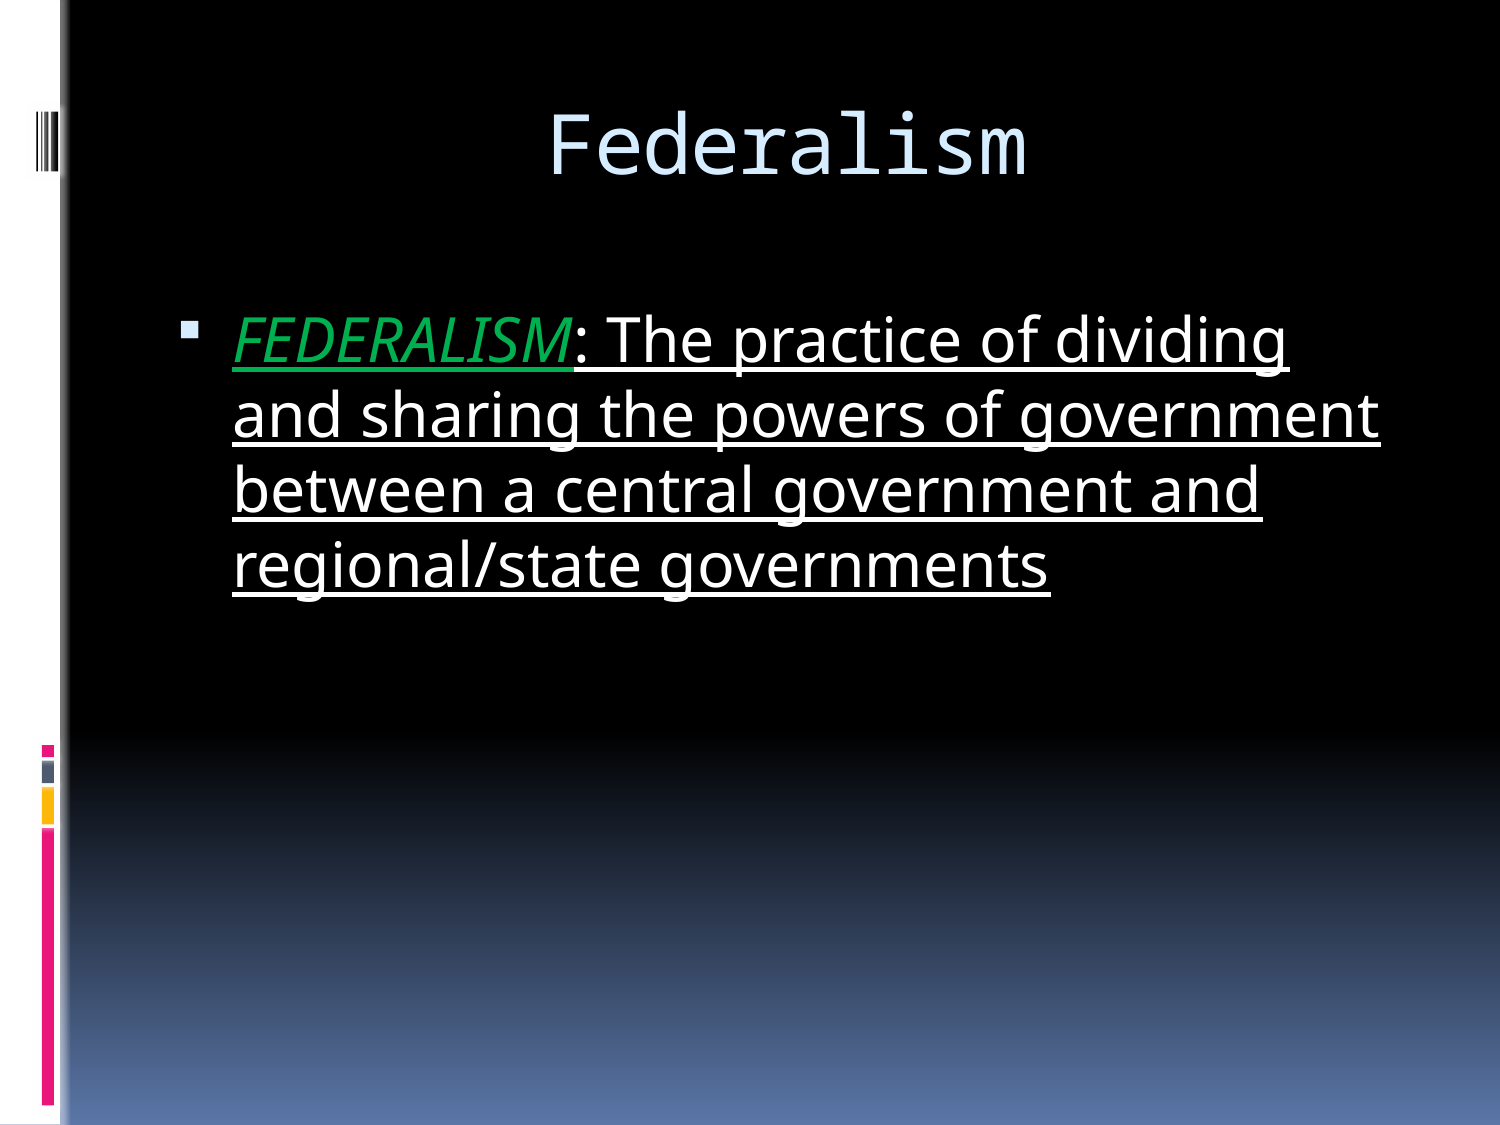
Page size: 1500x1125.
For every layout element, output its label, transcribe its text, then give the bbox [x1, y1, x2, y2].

title Federalism [150, 83, 1425, 234]
list FEDERALISM: The practice of dividing and sharing the powers of government between a central government and regional/state governments [150, 292, 1425, 1043]
